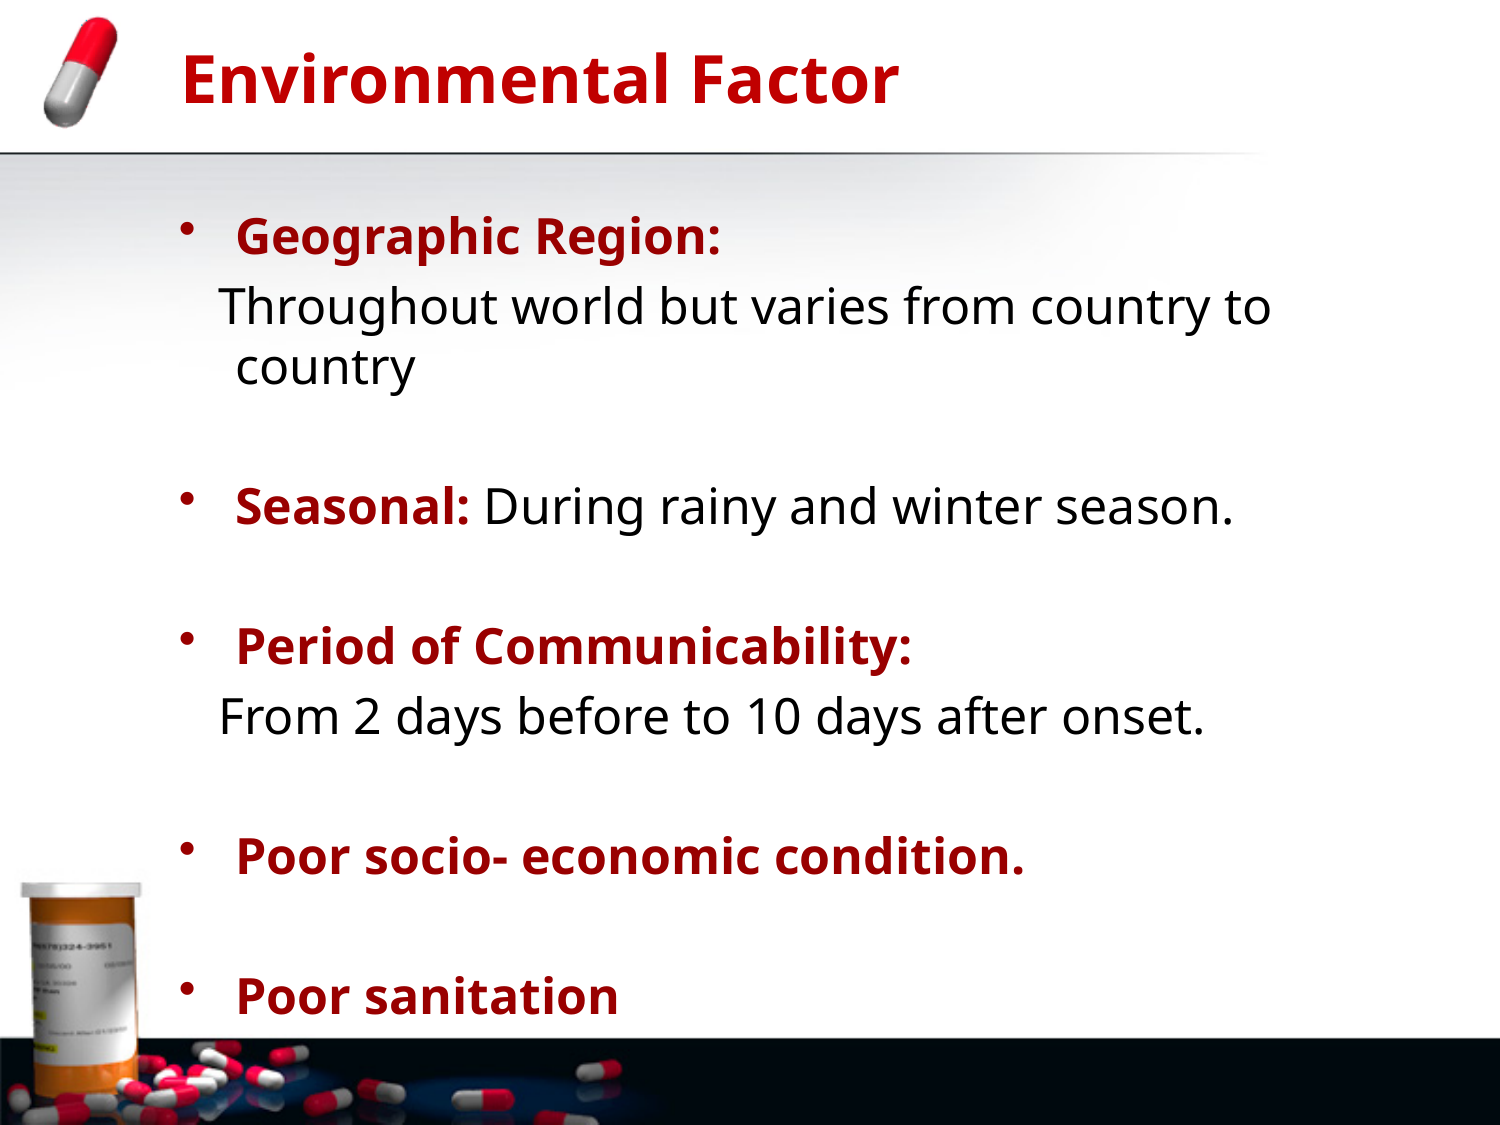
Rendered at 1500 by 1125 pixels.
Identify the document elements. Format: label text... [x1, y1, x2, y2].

picture [0, 0, 1500, 1125]
title Environmental Factor [165, 0, 1391, 155]
list Geographic Region: Throughout world but varies from country to country Seasonal: During rainy and winter season. Period of Communicability: From 2 days before to 10 days after onset. Poor socio- economic condition. Poor sanitation [163, 196, 1388, 1001]
